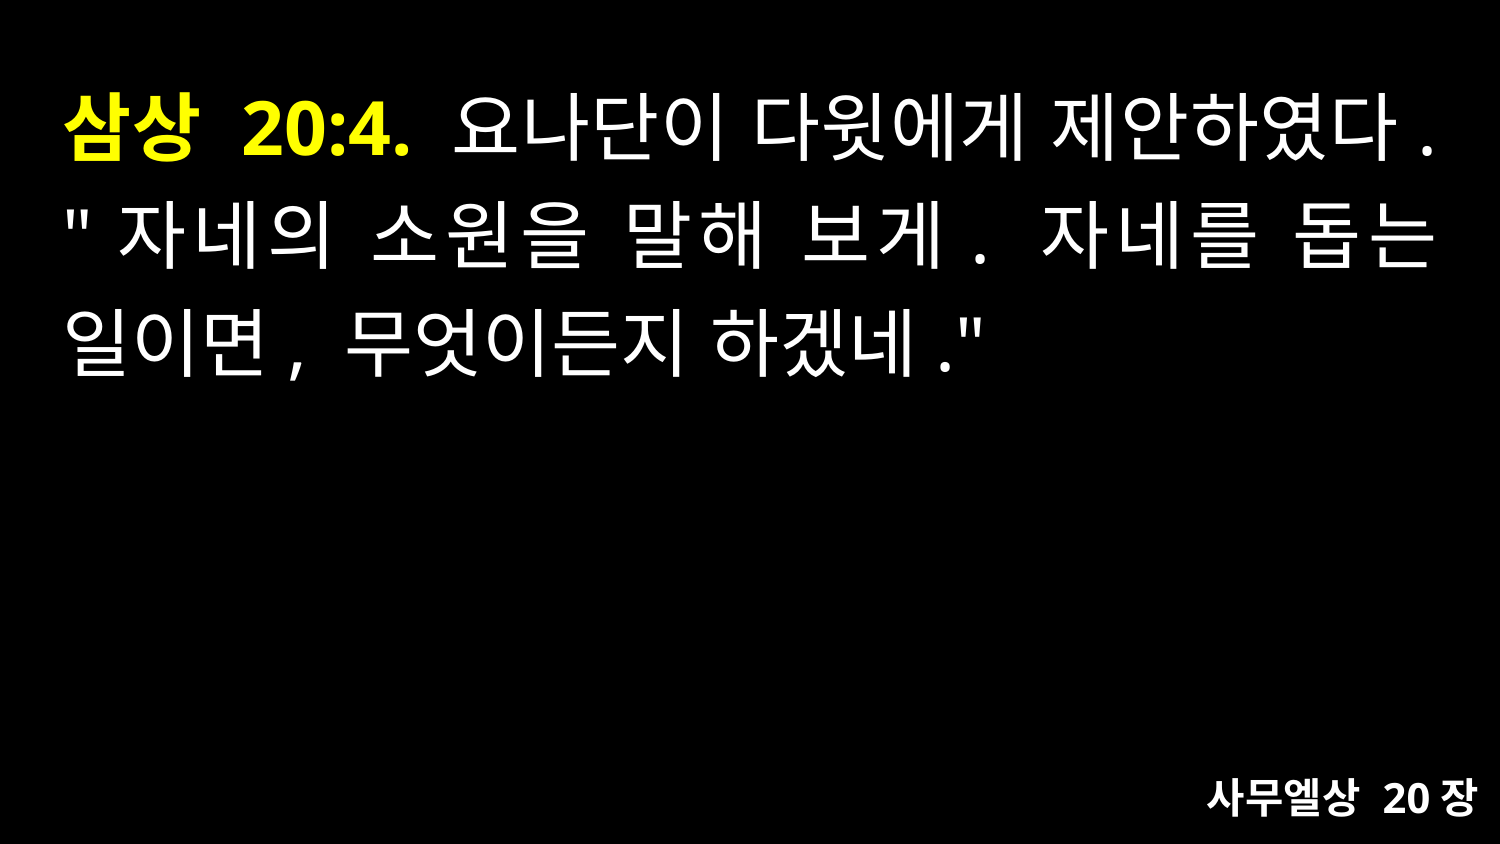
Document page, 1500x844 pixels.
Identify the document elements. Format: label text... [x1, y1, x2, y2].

subtitle 사무엘상 20장 [916, 770, 1500, 844]
title 삼상 20:4. 요나단이 다윗에게 제안하였다. "자네의 소원을 말해 보게. 자네를 돕는 일이면, 무엇이든지 하겠네." [0, 0, 1500, 844]
